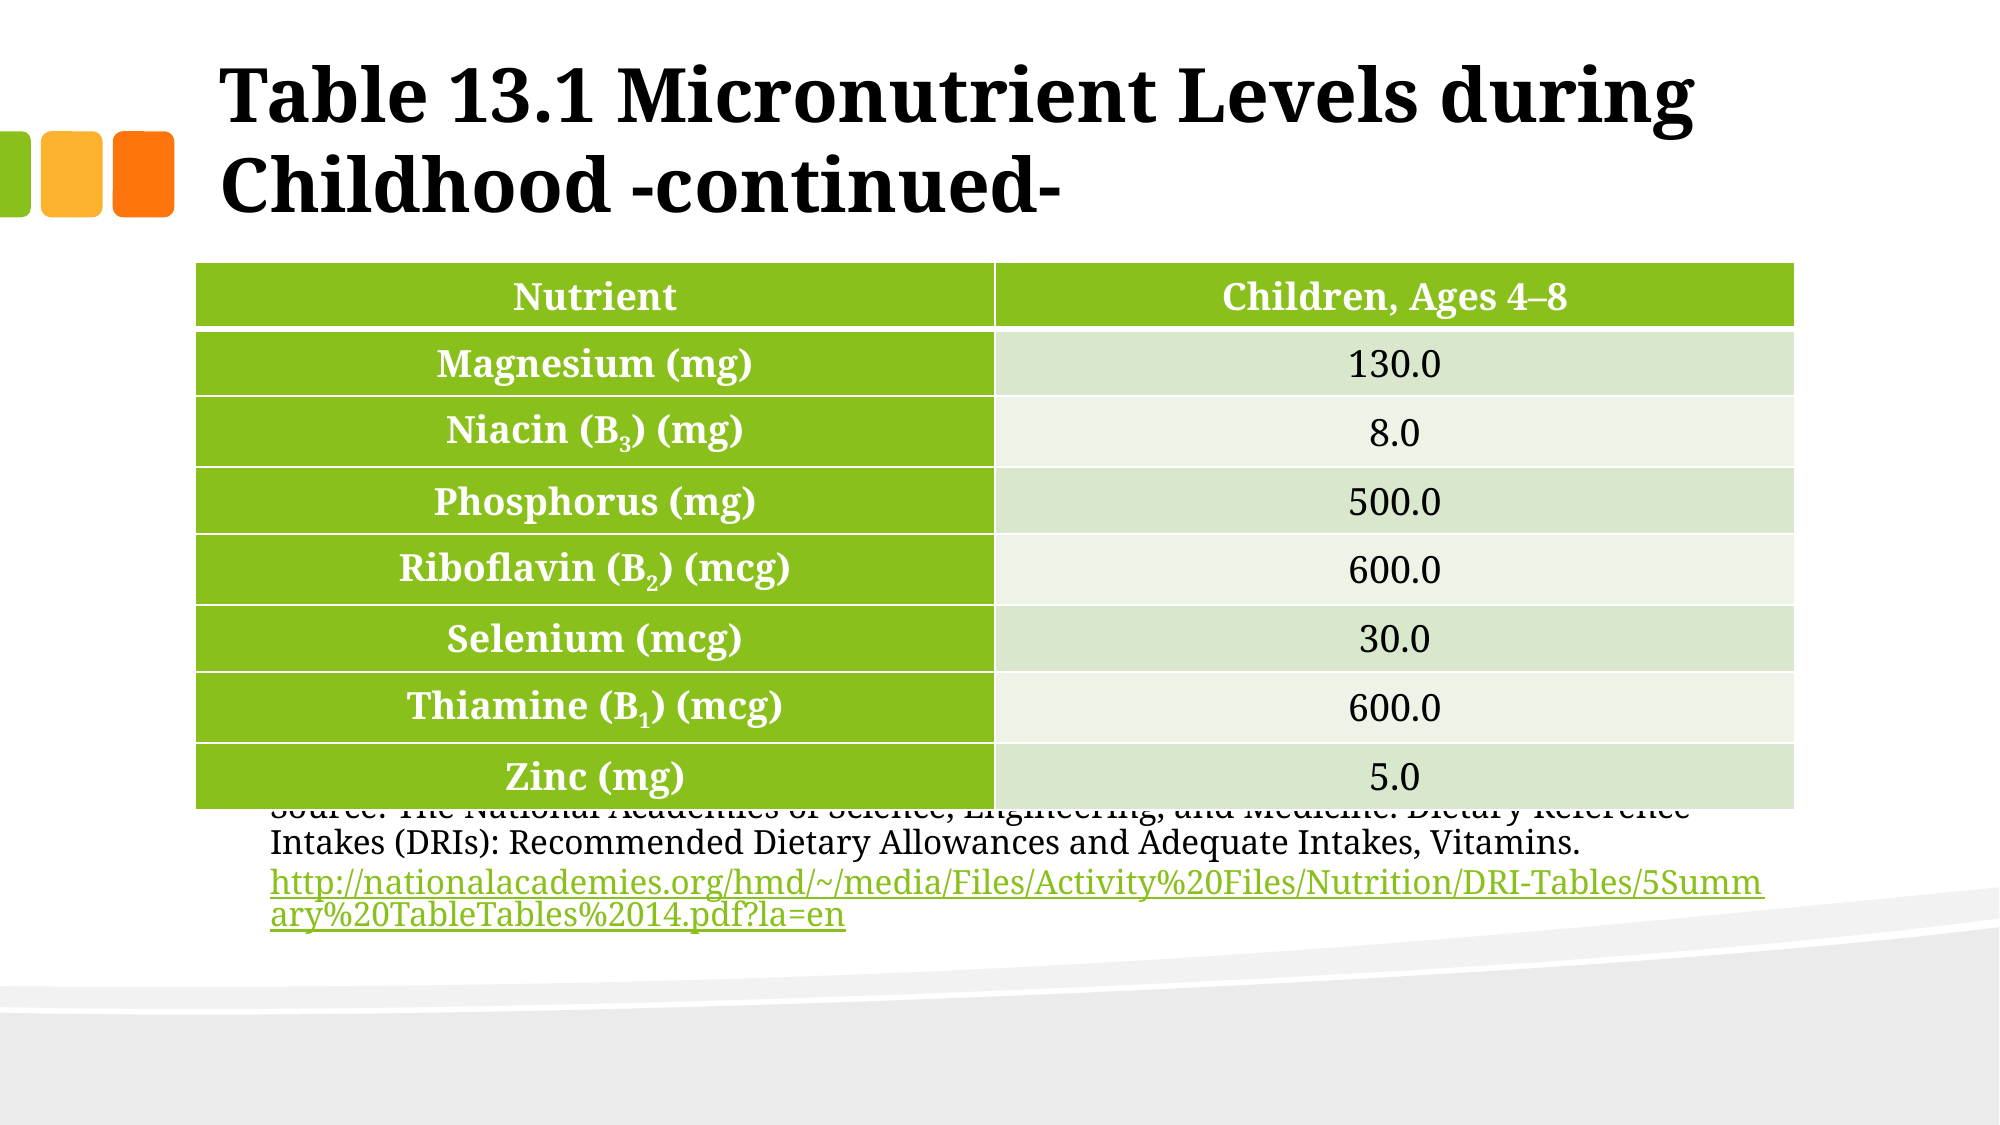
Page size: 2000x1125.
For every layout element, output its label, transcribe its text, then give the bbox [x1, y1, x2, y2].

list Source: The National Academies of Science, Engineering, and Medicine. Dietary Reference Intakes (DRIs): Recommended Dietary Allowances and Adequate Intakes, Vitamins. http://nationalacademies.org/hmd/~/media/Files/Activity%20Files/Nutrition/DRI-Tables/5Summary%20TableTables%2014.pdf?la=en [199, 262, 1800, 1063]
table_header Nutrient [196, 263, 994, 326]
table_cell 5.0 [996, 744, 1794, 809]
title Table 13.1 Micronutrient Levels during Childhood -continued- [199, 24, 1800, 238]
table_cell Selenium (mcg) [196, 606, 994, 671]
table_cell 600.0 [996, 673, 1794, 742]
table_cell Phosphorus (mg) [196, 468, 994, 533]
table_cell 500.0 [996, 468, 1794, 533]
table_cell Zinc (mg) [196, 744, 994, 809]
table_cell Niacin (B3) (mg) [196, 397, 994, 466]
table_cell Magnesium (mg) [196, 332, 994, 395]
table_cell Riboflavin (B2) (mcg) [196, 535, 994, 604]
table_cell 30.0 [996, 606, 1794, 671]
table_cell Thiamine (B1) (mcg) [196, 673, 994, 742]
table_cell 600.0 [996, 535, 1794, 604]
table_header Children, Ages 4–8 [996, 263, 1794, 326]
table_cell 130.0 [996, 332, 1794, 395]
table_cell 8.0 [996, 397, 1794, 466]
